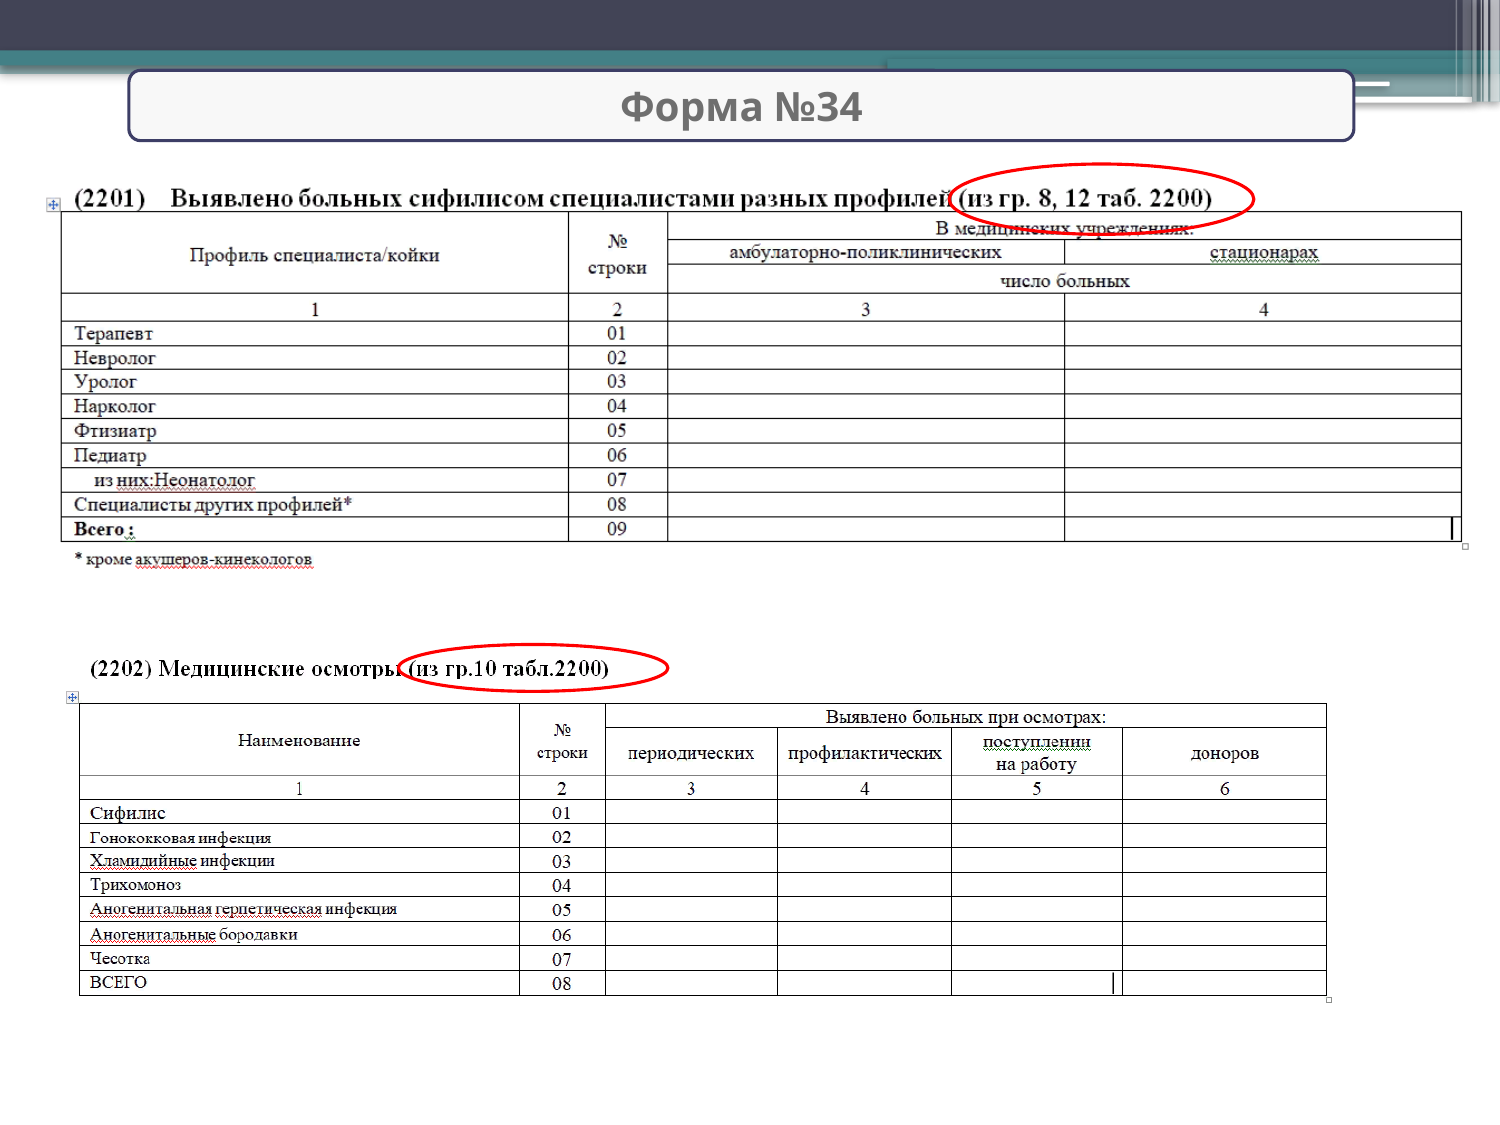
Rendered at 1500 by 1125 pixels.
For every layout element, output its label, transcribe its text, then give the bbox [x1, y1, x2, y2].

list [33, 163, 1500, 598]
text_box Форма №34 [127, 68, 1356, 143]
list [58, 644, 1354, 1005]
